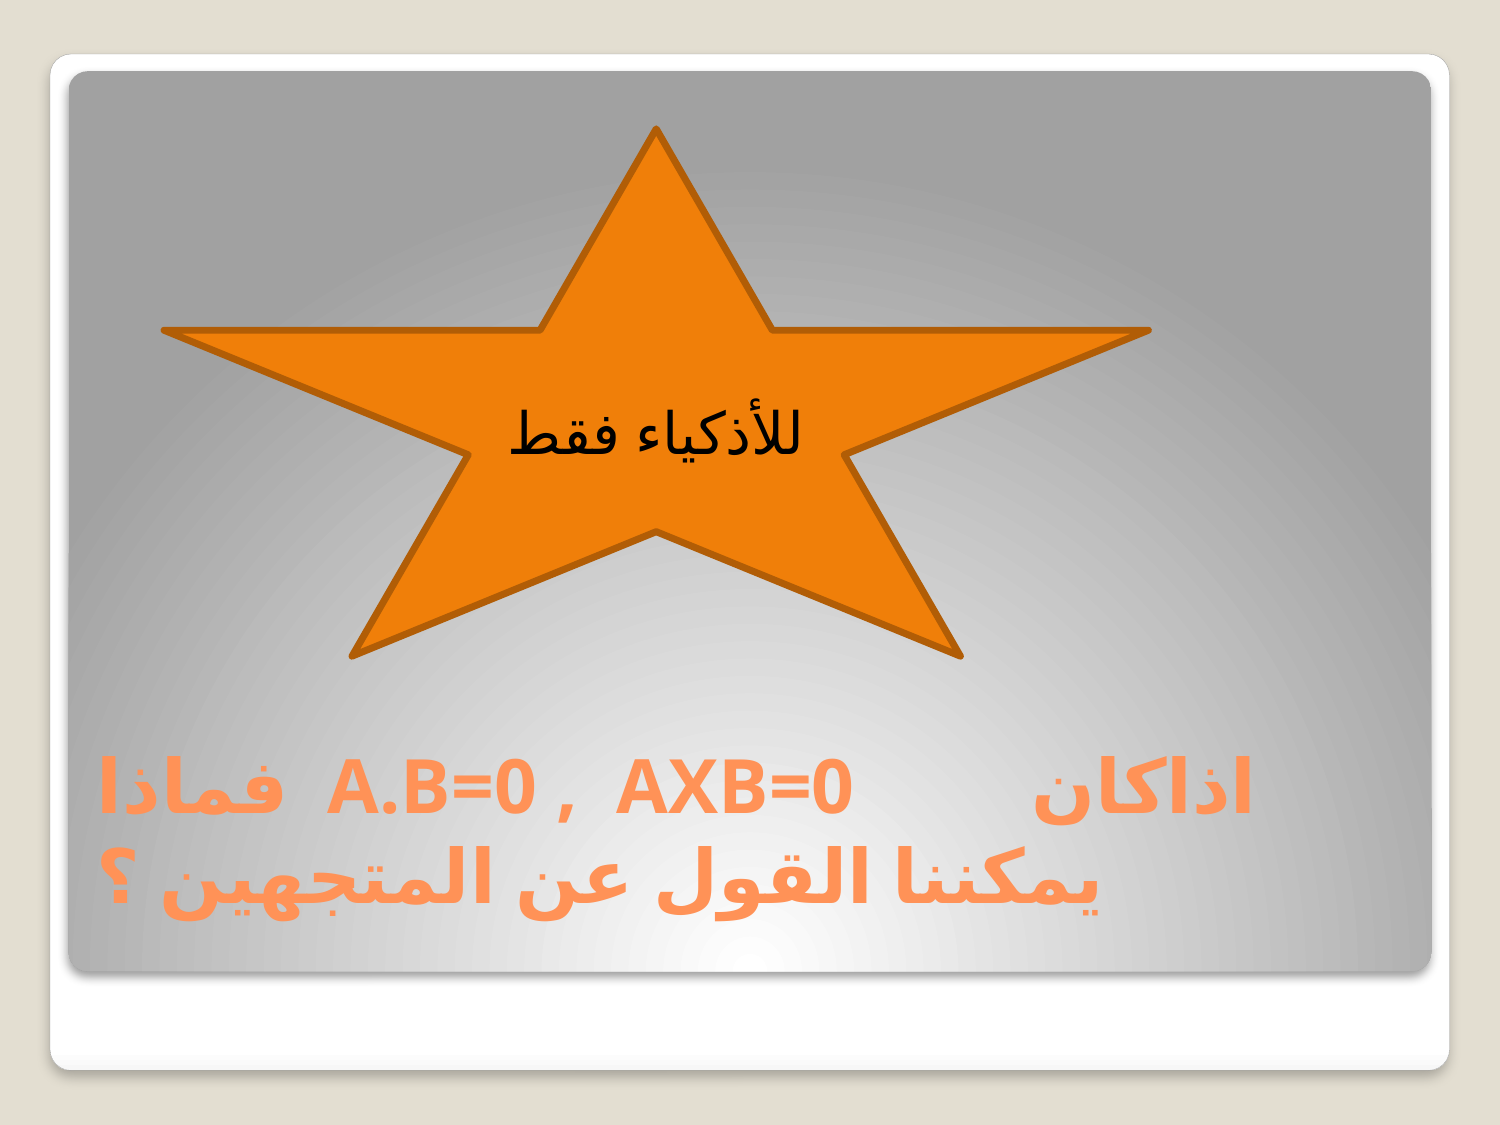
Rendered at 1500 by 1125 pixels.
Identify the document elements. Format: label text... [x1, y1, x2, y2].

title اذاكان A.B=0 , AXB=0 فماذا يمكننا القول عن المتجهين ؟ [82, 667, 1425, 926]
text_box للأذكياء فقط [160, 125, 1152, 660]
